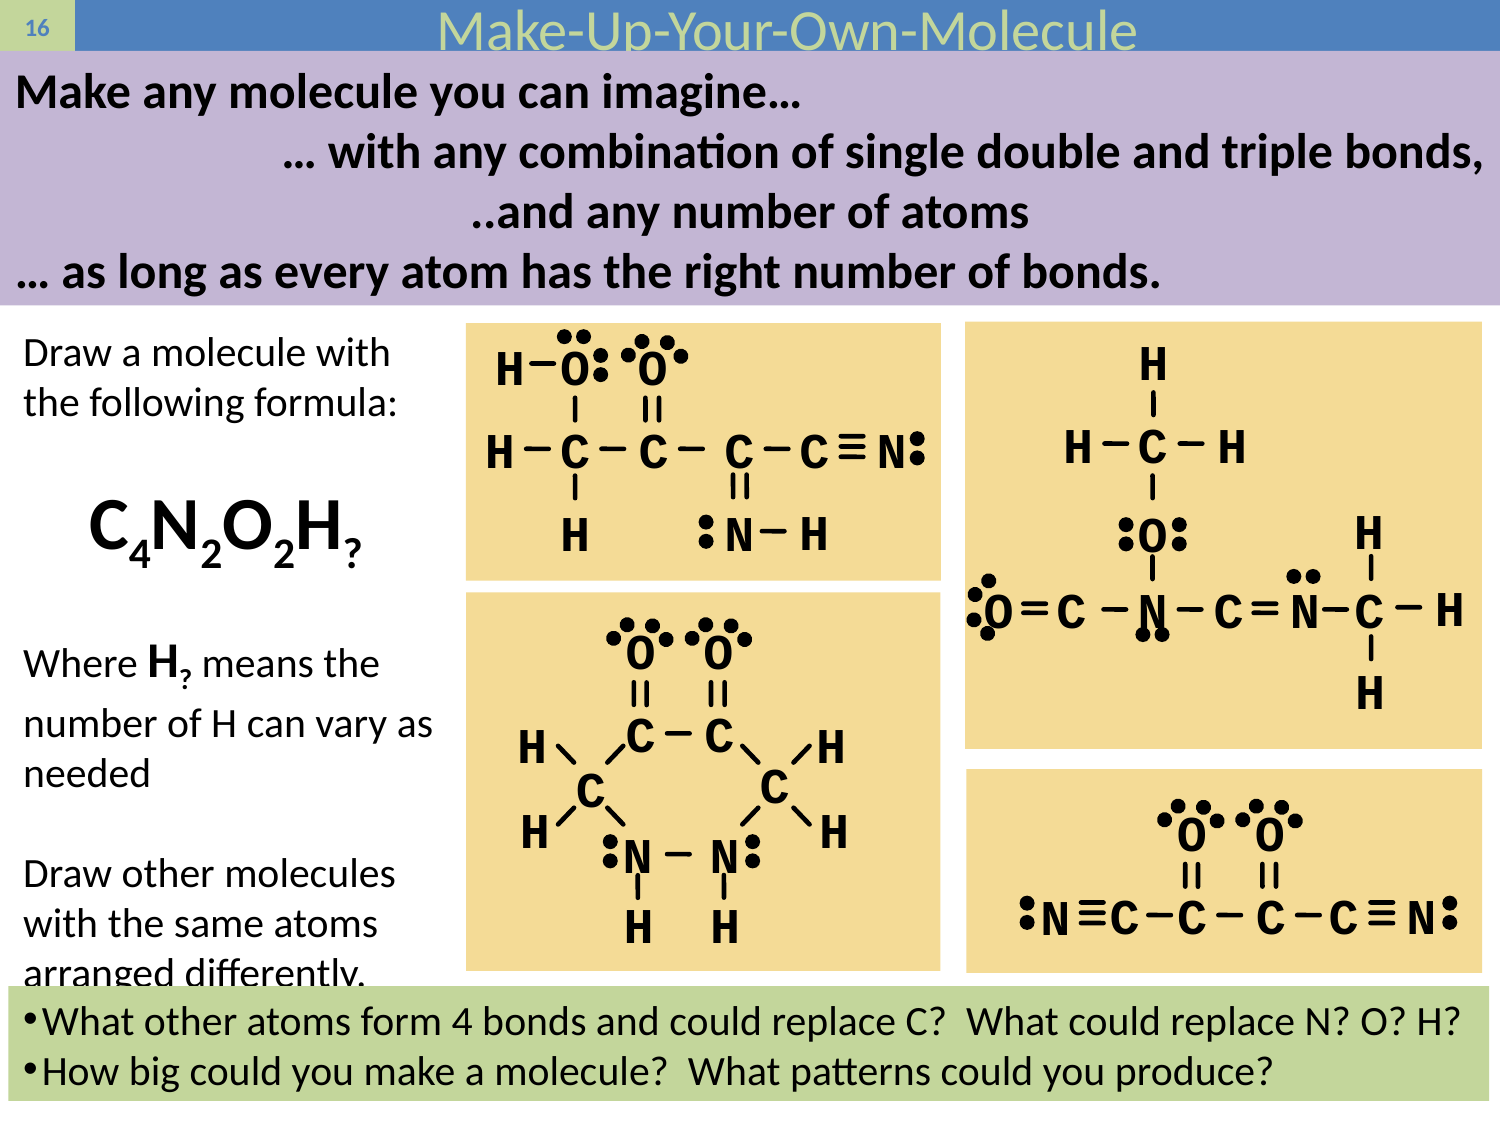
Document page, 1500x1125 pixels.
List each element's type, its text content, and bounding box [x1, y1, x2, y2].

text_box Draw a molecule with the following formula: C4N2O2H? Where H? means the number of H can vary as needed Draw other molecules with the same atoms arranged differently. [8, 317, 457, 986]
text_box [465, 592, 941, 972]
title Make-Up-Your-Own-Molecule [75, 0, 1500, 50]
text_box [965, 768, 1483, 974]
text_box Make any molecule you can imagine… … with any combination of single double and triple bonds, ..and any number of atoms … as long as every atom has the right number of bonds. [0, 50, 1500, 306]
text_box What other atoms form 4 bonds and could replace C? What could replace N? O? H? How big could you make a molecule? What patterns could you produce? [8, 986, 1490, 1101]
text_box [961, 321, 1483, 750]
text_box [465, 322, 942, 581]
